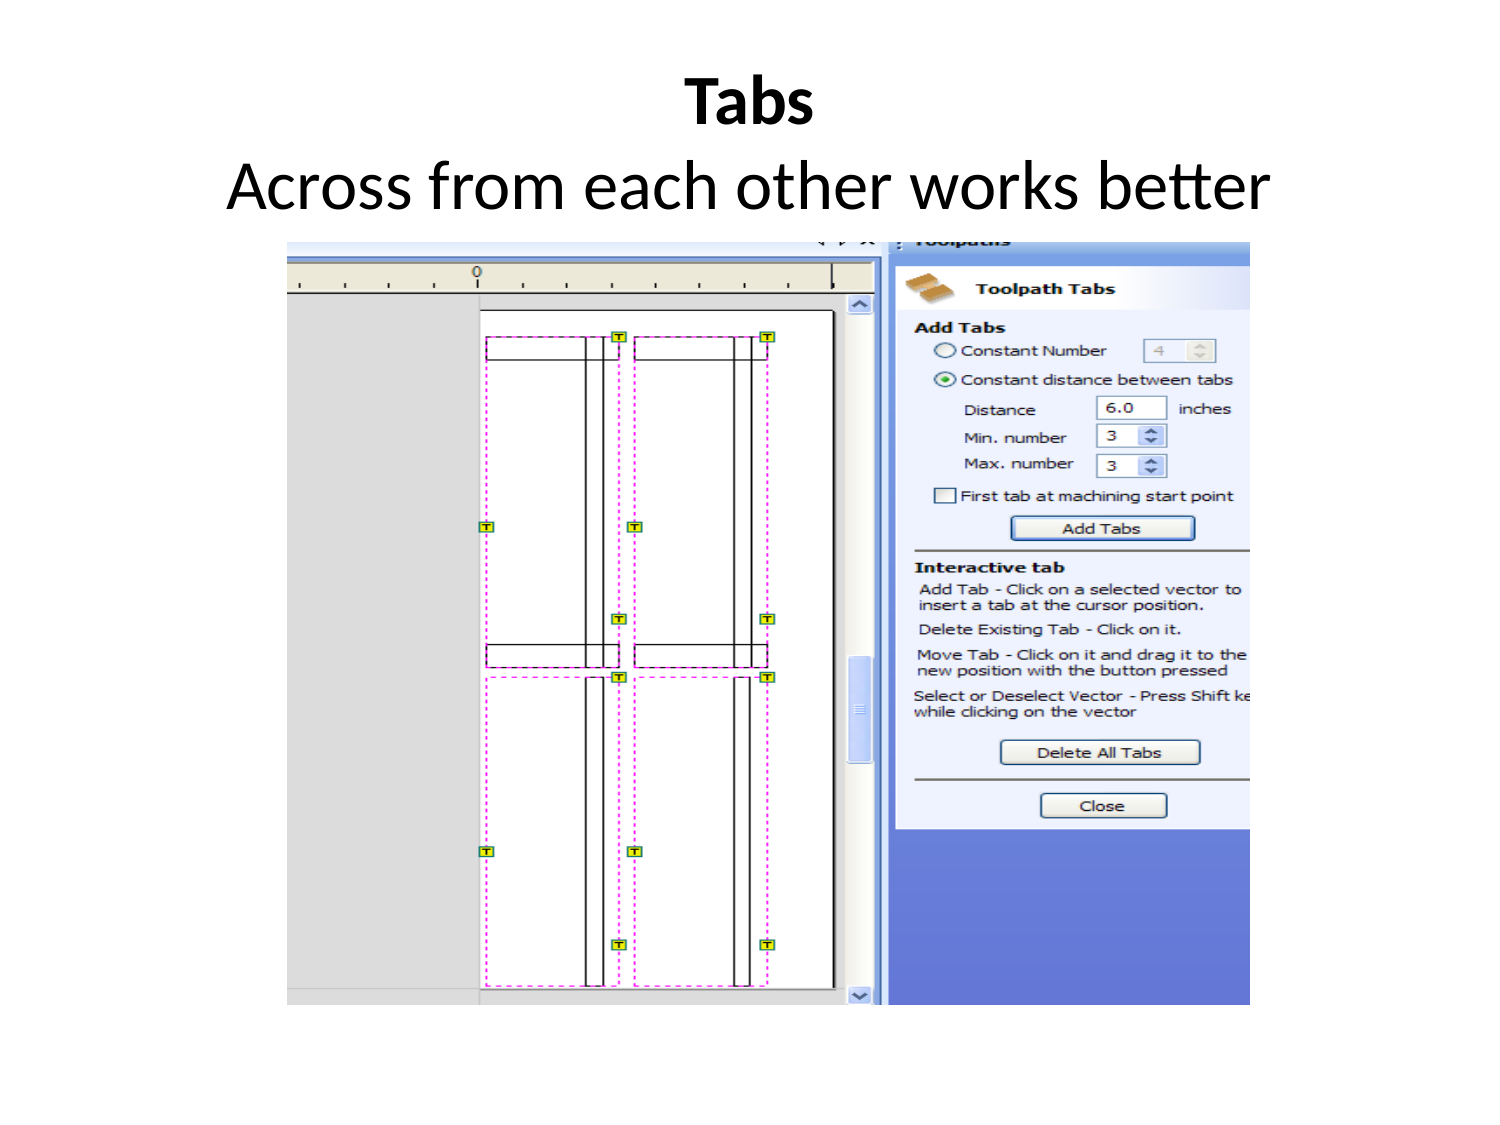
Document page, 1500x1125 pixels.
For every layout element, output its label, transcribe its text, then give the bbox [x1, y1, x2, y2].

title Tabs Across from each other works better [75, 45, 1425, 233]
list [287, 241, 1251, 1006]
